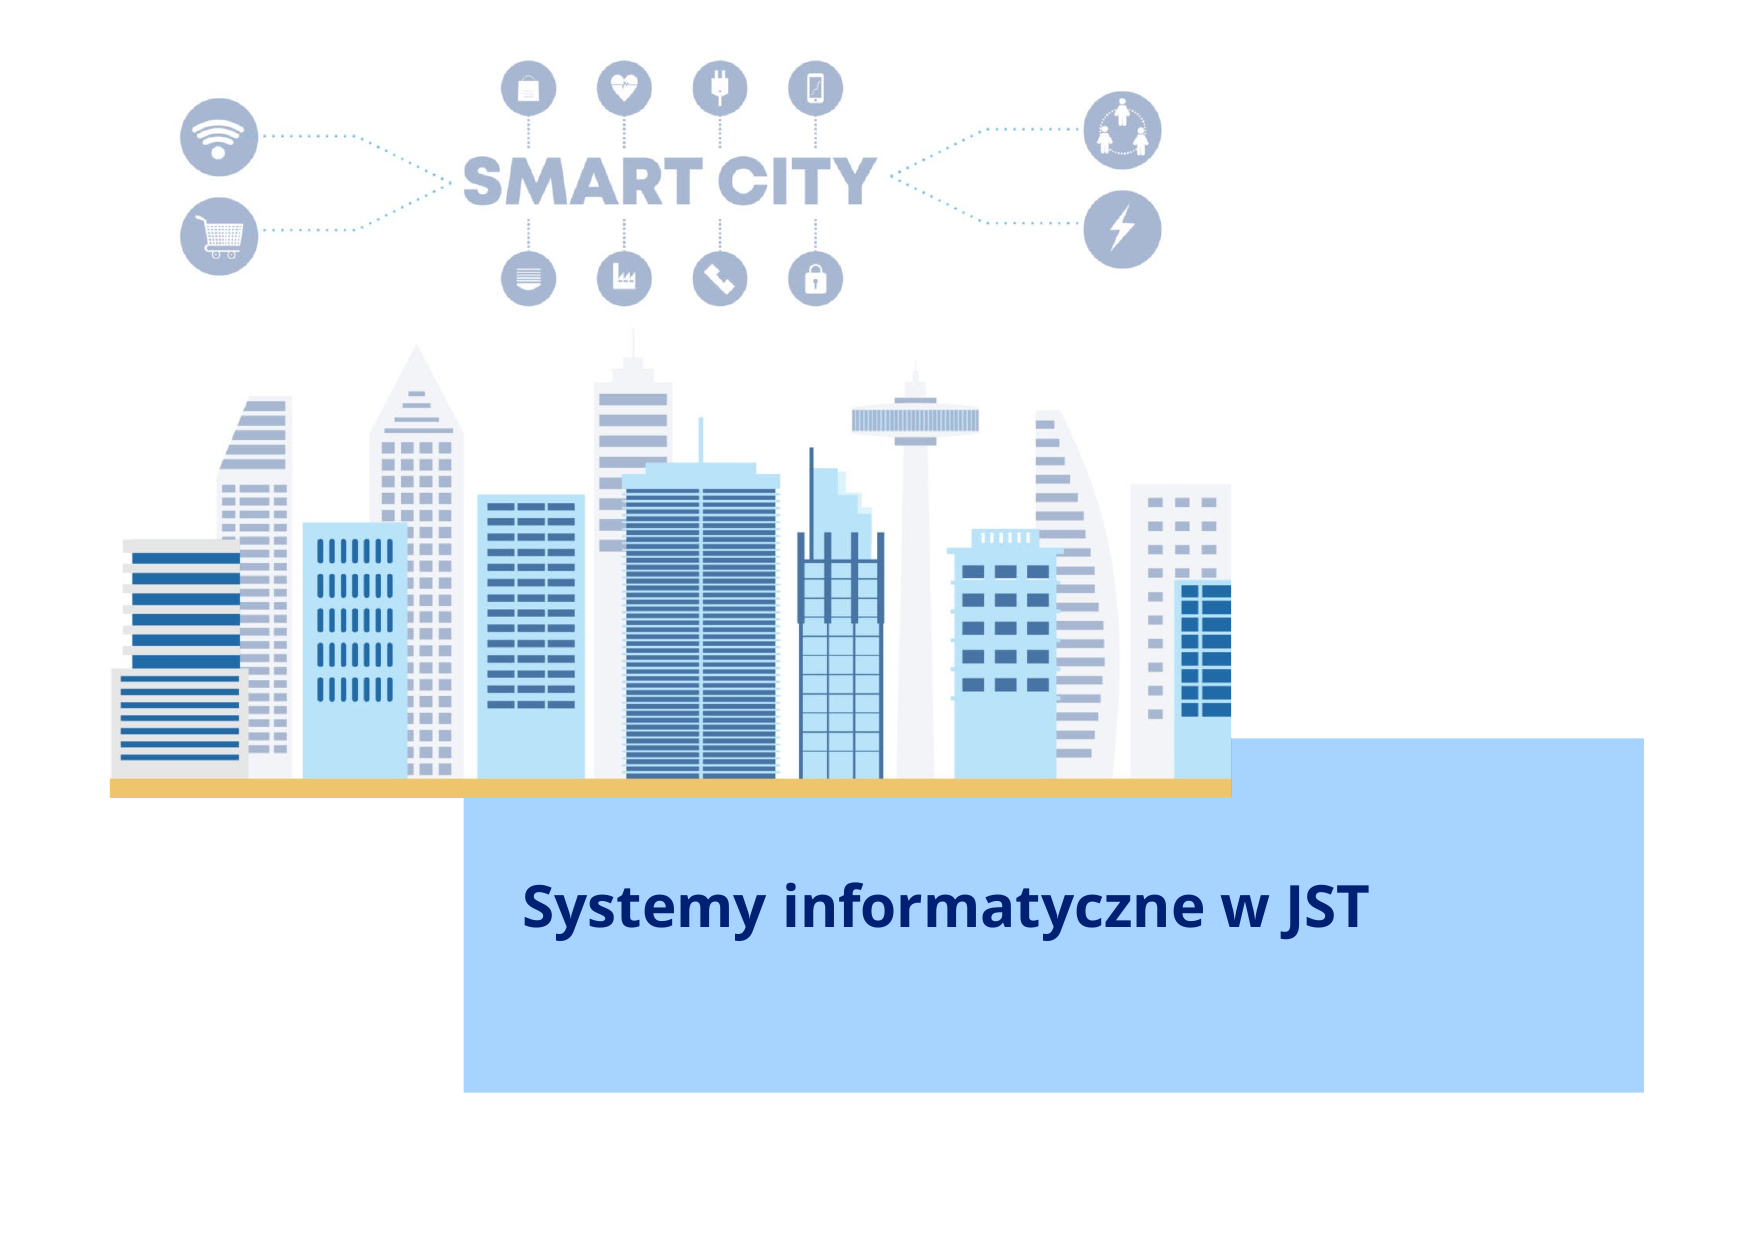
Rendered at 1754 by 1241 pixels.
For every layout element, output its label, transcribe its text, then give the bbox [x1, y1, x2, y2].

picture [109, 0, 1232, 798]
title Systemy informatyczne w JST [522, 852, 1586, 1069]
